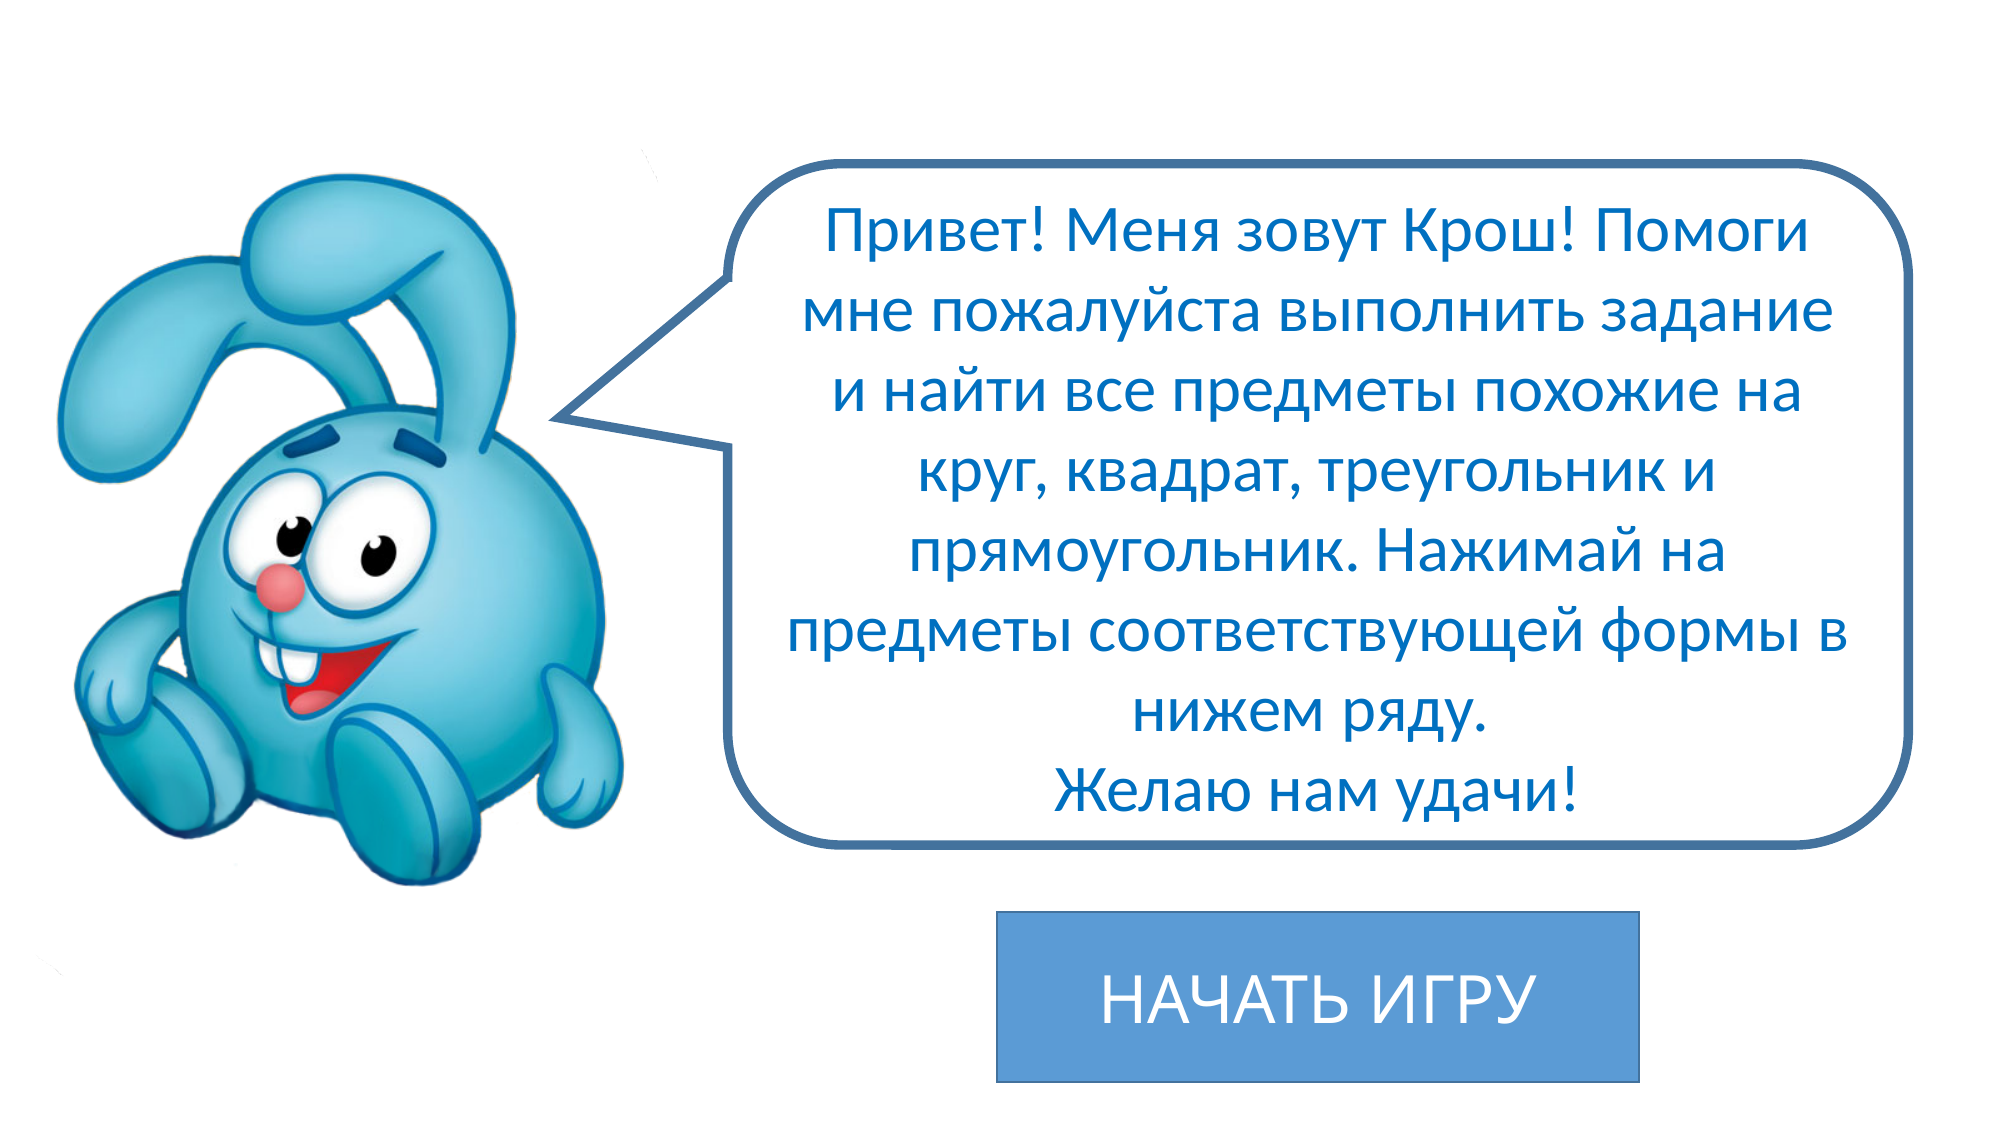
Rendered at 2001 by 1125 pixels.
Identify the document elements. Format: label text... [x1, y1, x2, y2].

text_box Привет! Меня зовут Крош! Помоги мне пожалуйста выполнить задание и найти все предметы похожие на круг, квадрат, треугольник и прямоугольник. Нажимай на предметы соответствующей формы в нижем ряду. Желаю нам удачи! [659, 162, 1910, 847]
picture [34, 148, 659, 977]
text_box НАЧАТЬ ИГРУ [996, 911, 1640, 1083]
